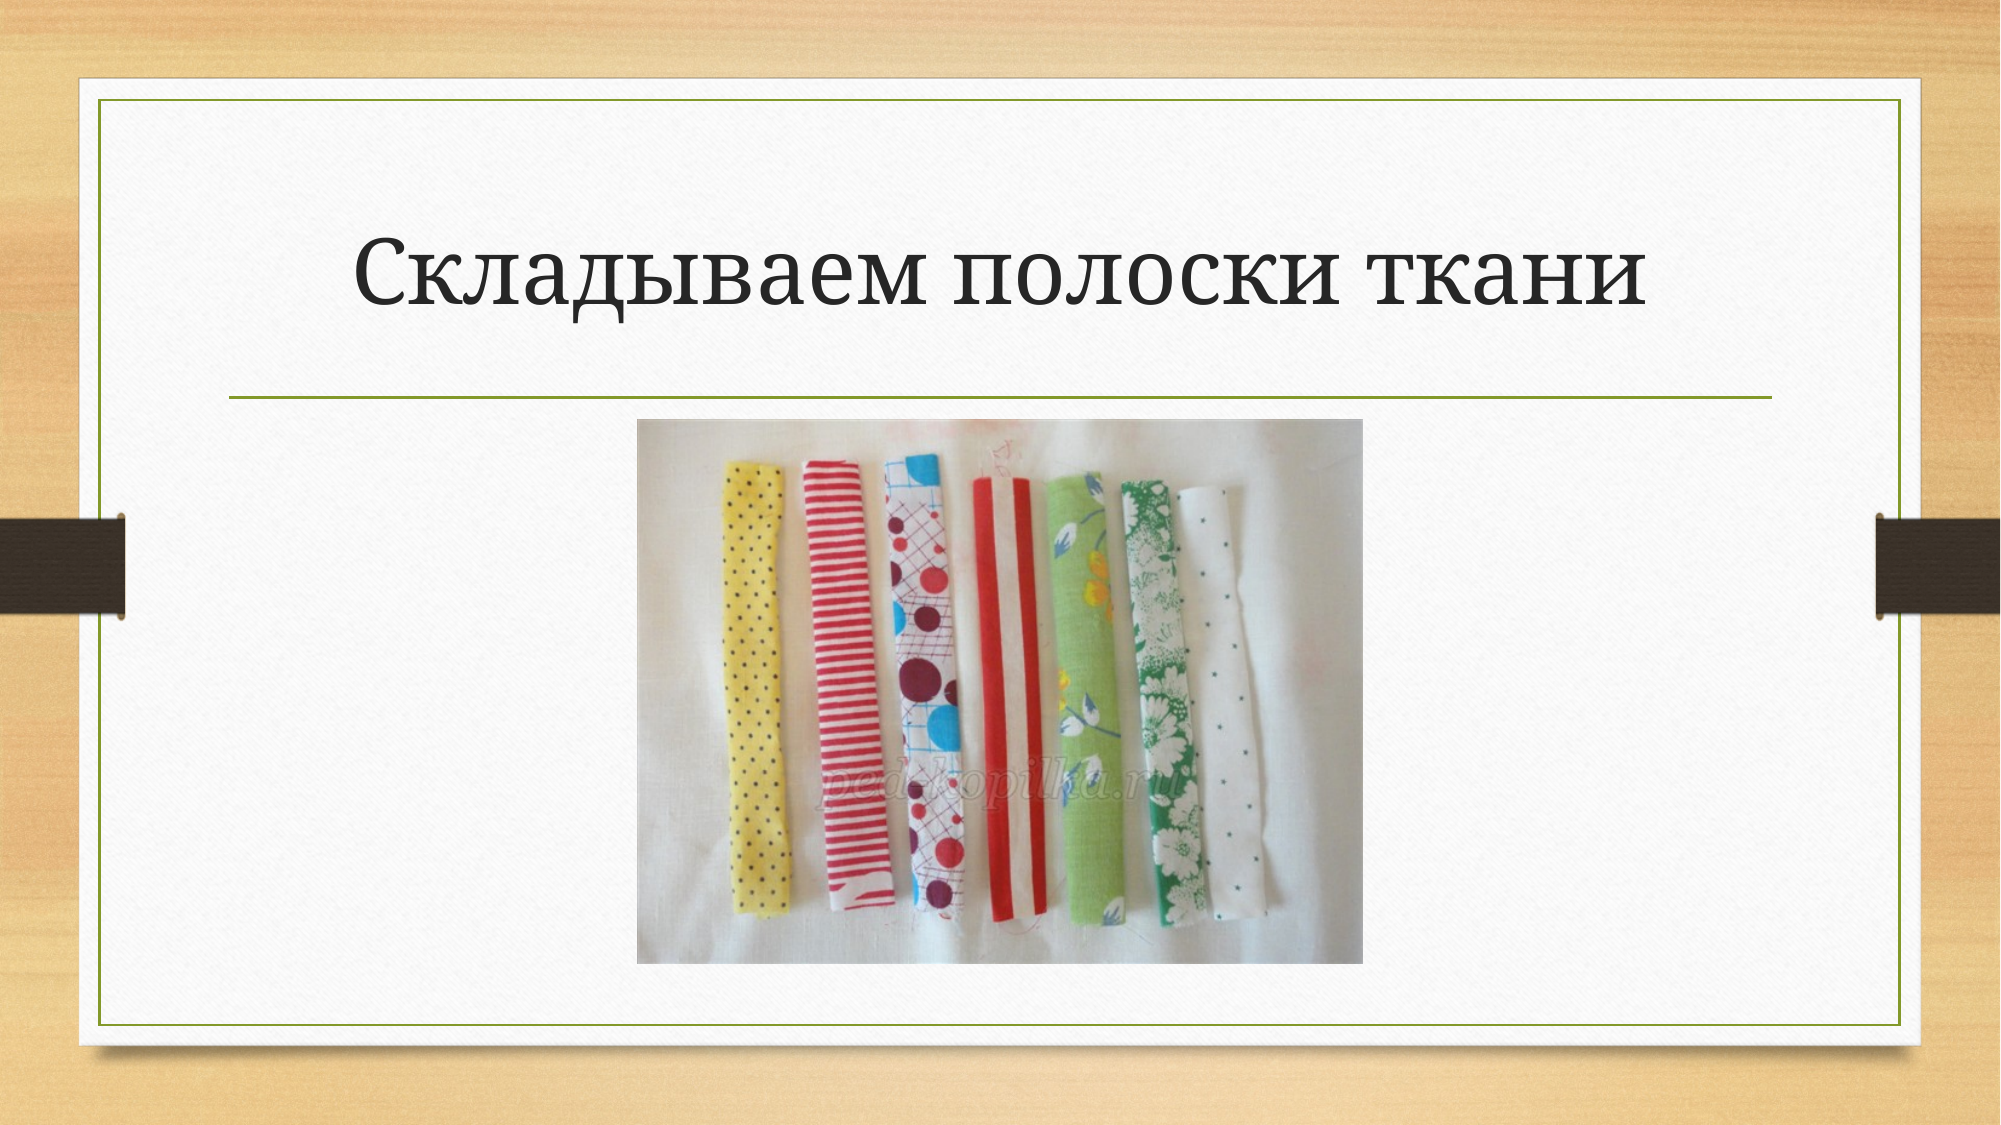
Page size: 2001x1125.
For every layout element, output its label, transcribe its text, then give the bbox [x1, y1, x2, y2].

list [636, 419, 1363, 964]
picture [0, 0, 2001, 1125]
title Складываем полоски ткани [212, 161, 1788, 375]
